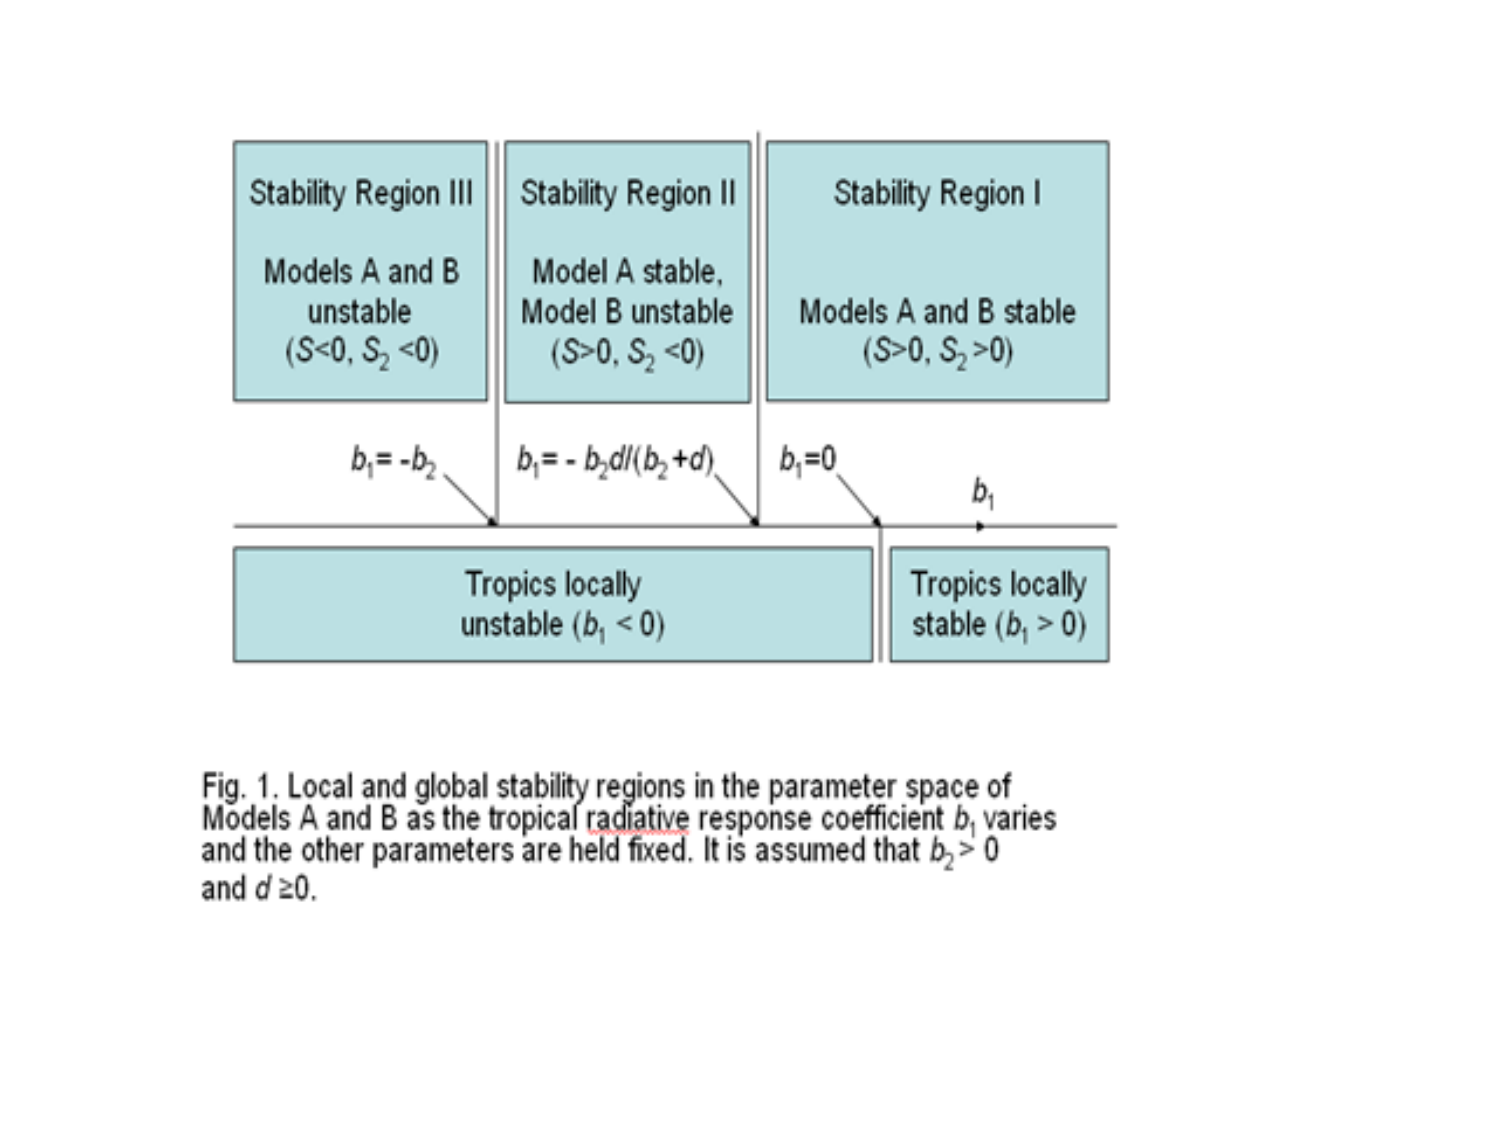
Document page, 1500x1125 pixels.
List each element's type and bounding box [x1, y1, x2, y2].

picture [135, 74, 1259, 988]
